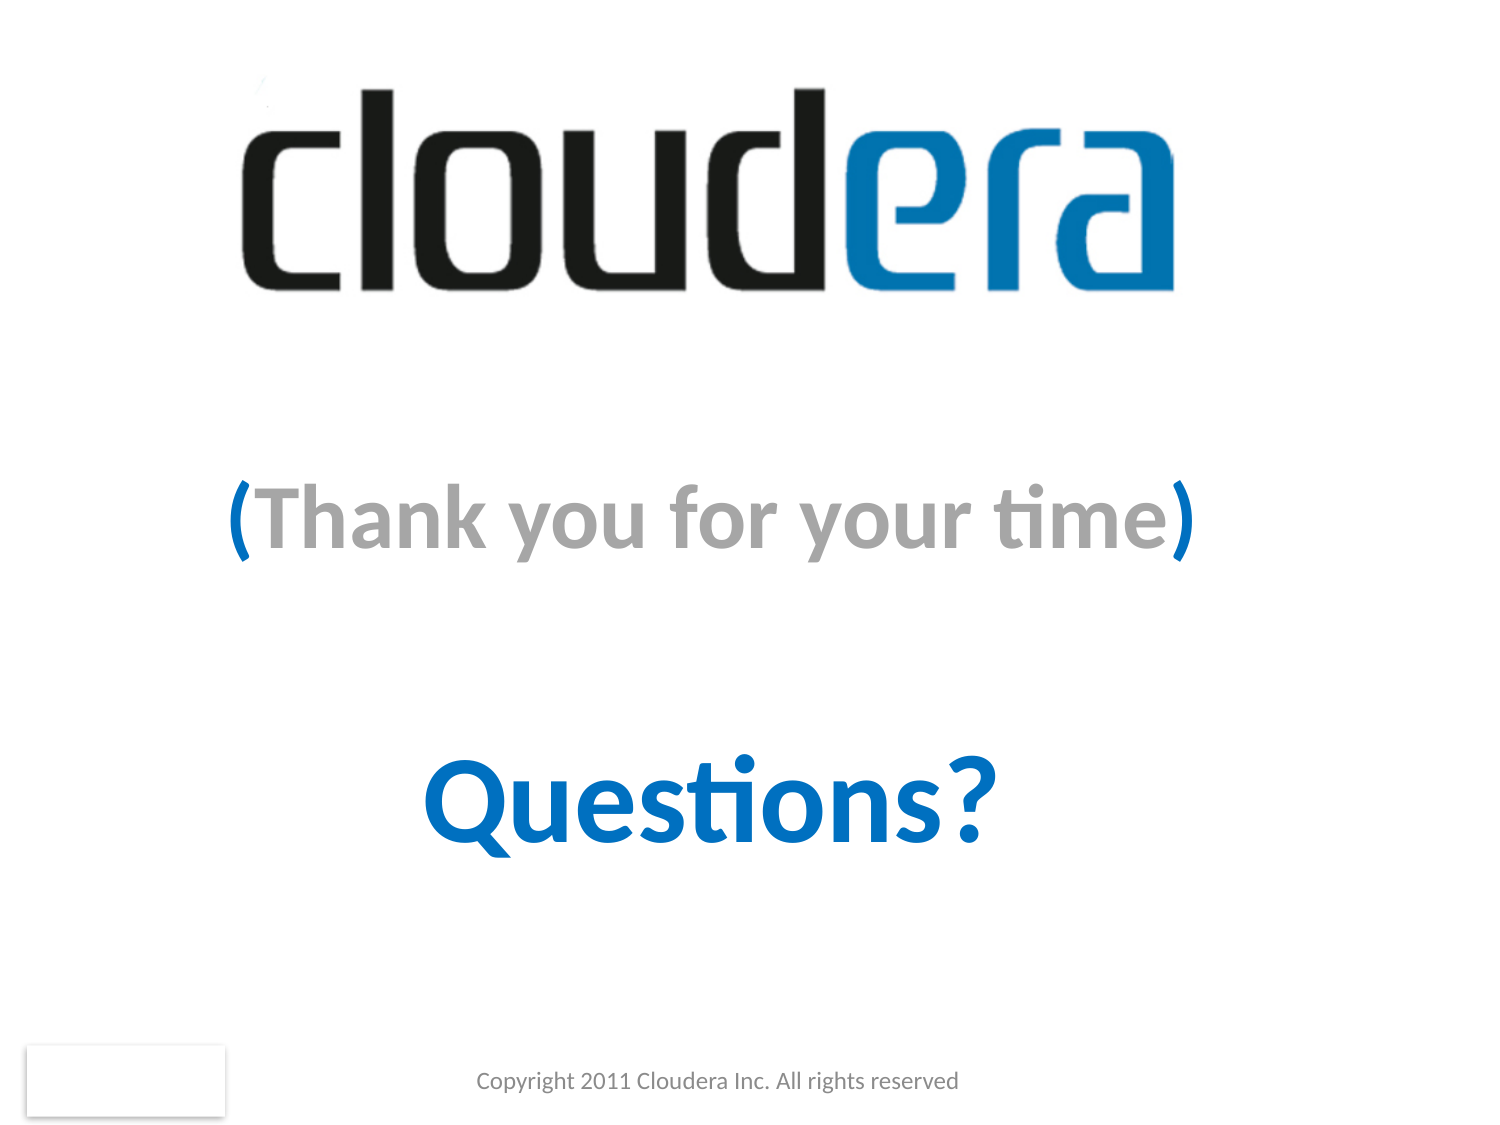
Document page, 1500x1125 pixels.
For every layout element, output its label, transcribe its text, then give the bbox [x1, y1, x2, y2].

picture [225, 64, 1185, 312]
text_box (Thank you for your time) [74, 391, 1350, 633]
footer Copyright 2011 Cloudera Inc. All rights reserved [375, 1063, 1063, 1096]
title Questions? [74, 672, 1350, 914]
